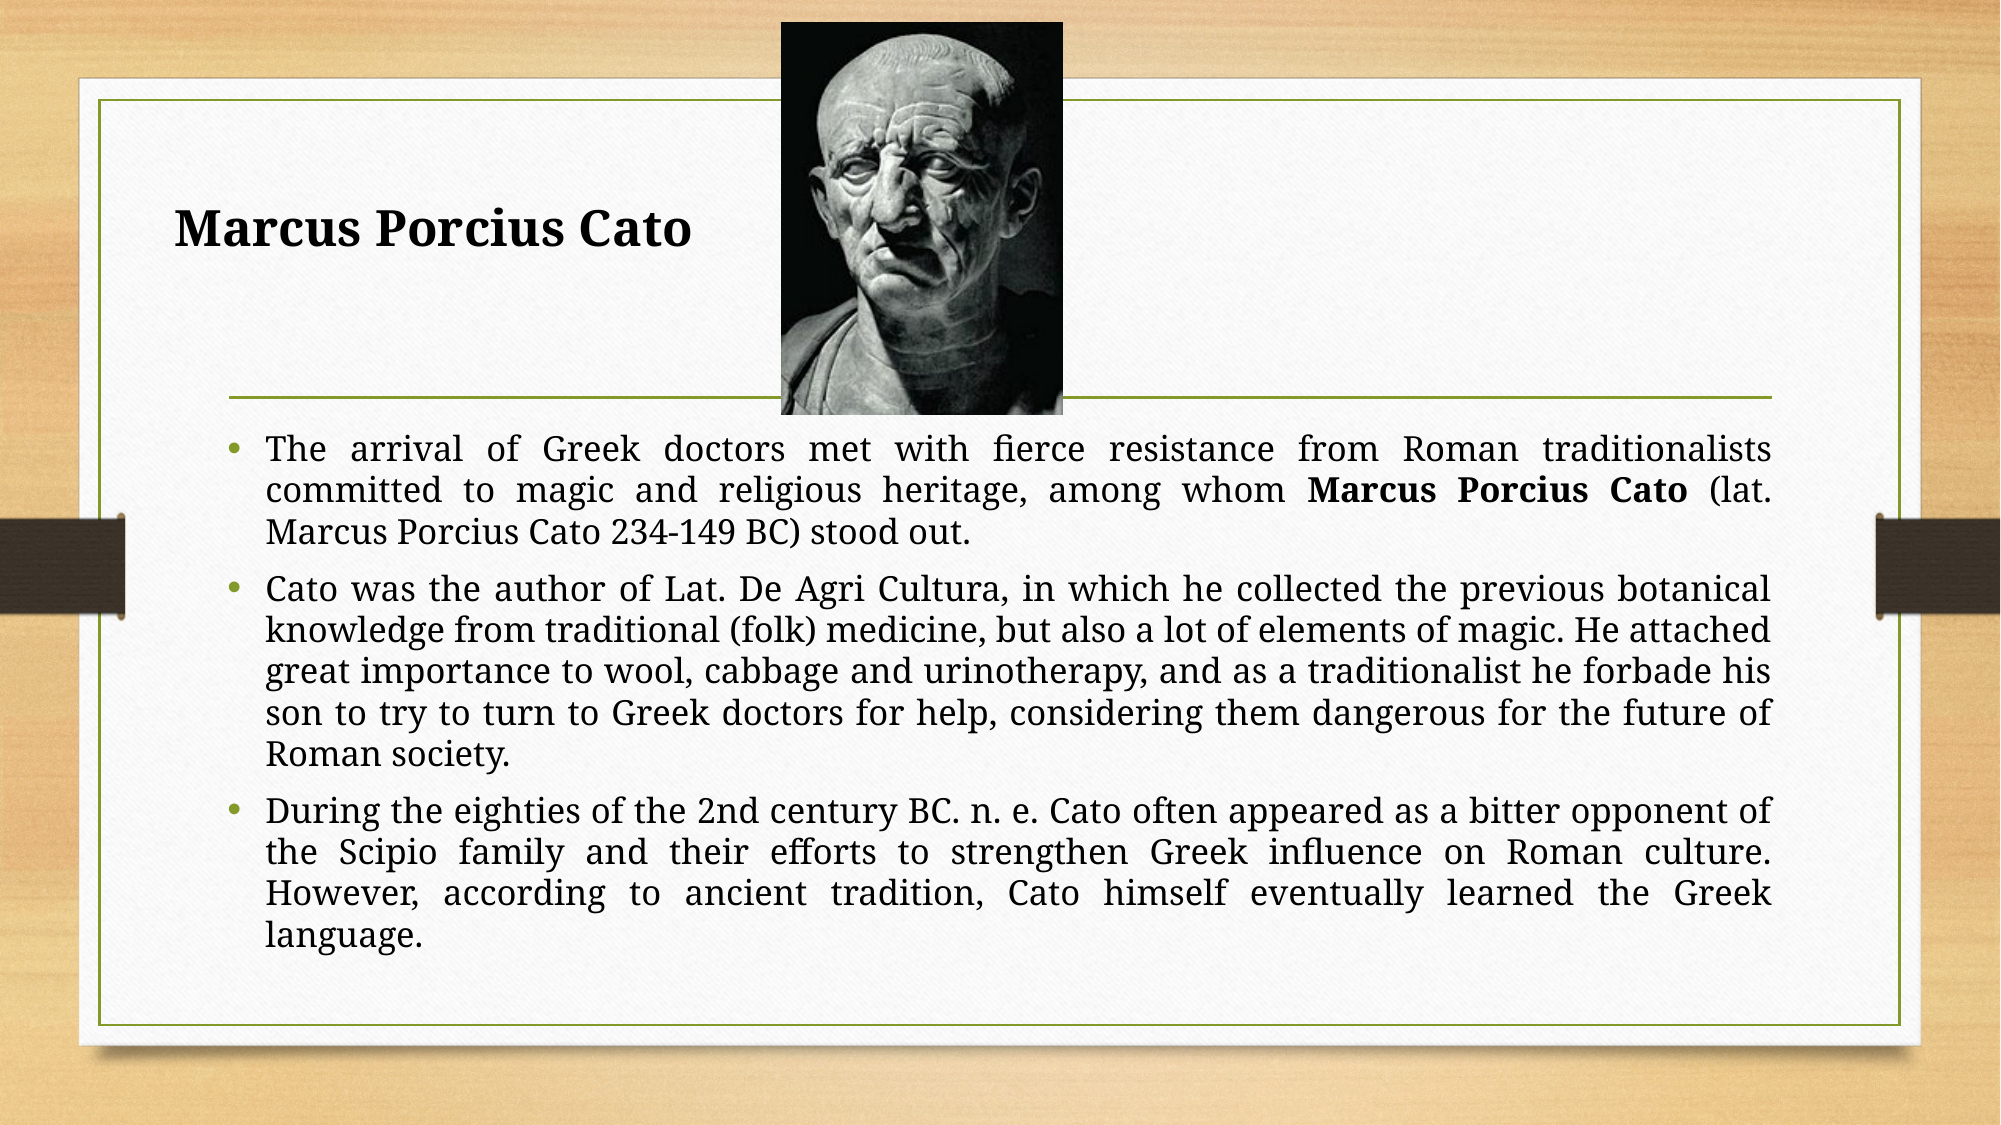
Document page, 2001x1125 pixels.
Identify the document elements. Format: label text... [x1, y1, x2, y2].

text_box Marcus Porcius Cato [159, 188, 748, 264]
list The arrival of Greek doctors met with fierce resistance from Roman traditionalists committed to magic and religious heritage, among whom Marcus Porcius Cato (lat. Marcus Porcius Cato 234-149 BC) stood out. Cato was the author of Lat. De Agri Cultura, in which he collected the previous botanical knowledge from traditional (folk) medicine, but also a lot of elements of magic. He attached great importance to wool, cabbage and urinotherapy, and as a traditionalist he forbade his son to try to turn to Greek doctors for help, considering them dangerous for the future of Roman society. During the eighties of the 2nd century BC. n. e. Cato often appeared as a bitter opponent of the Scipio family and their efforts to strengthen Greek influence on Roman culture. However, according to ancient tradition, Cato himself eventually learned the Greek language. [212, 419, 1788, 964]
picture [0, 0, 2001, 1125]
